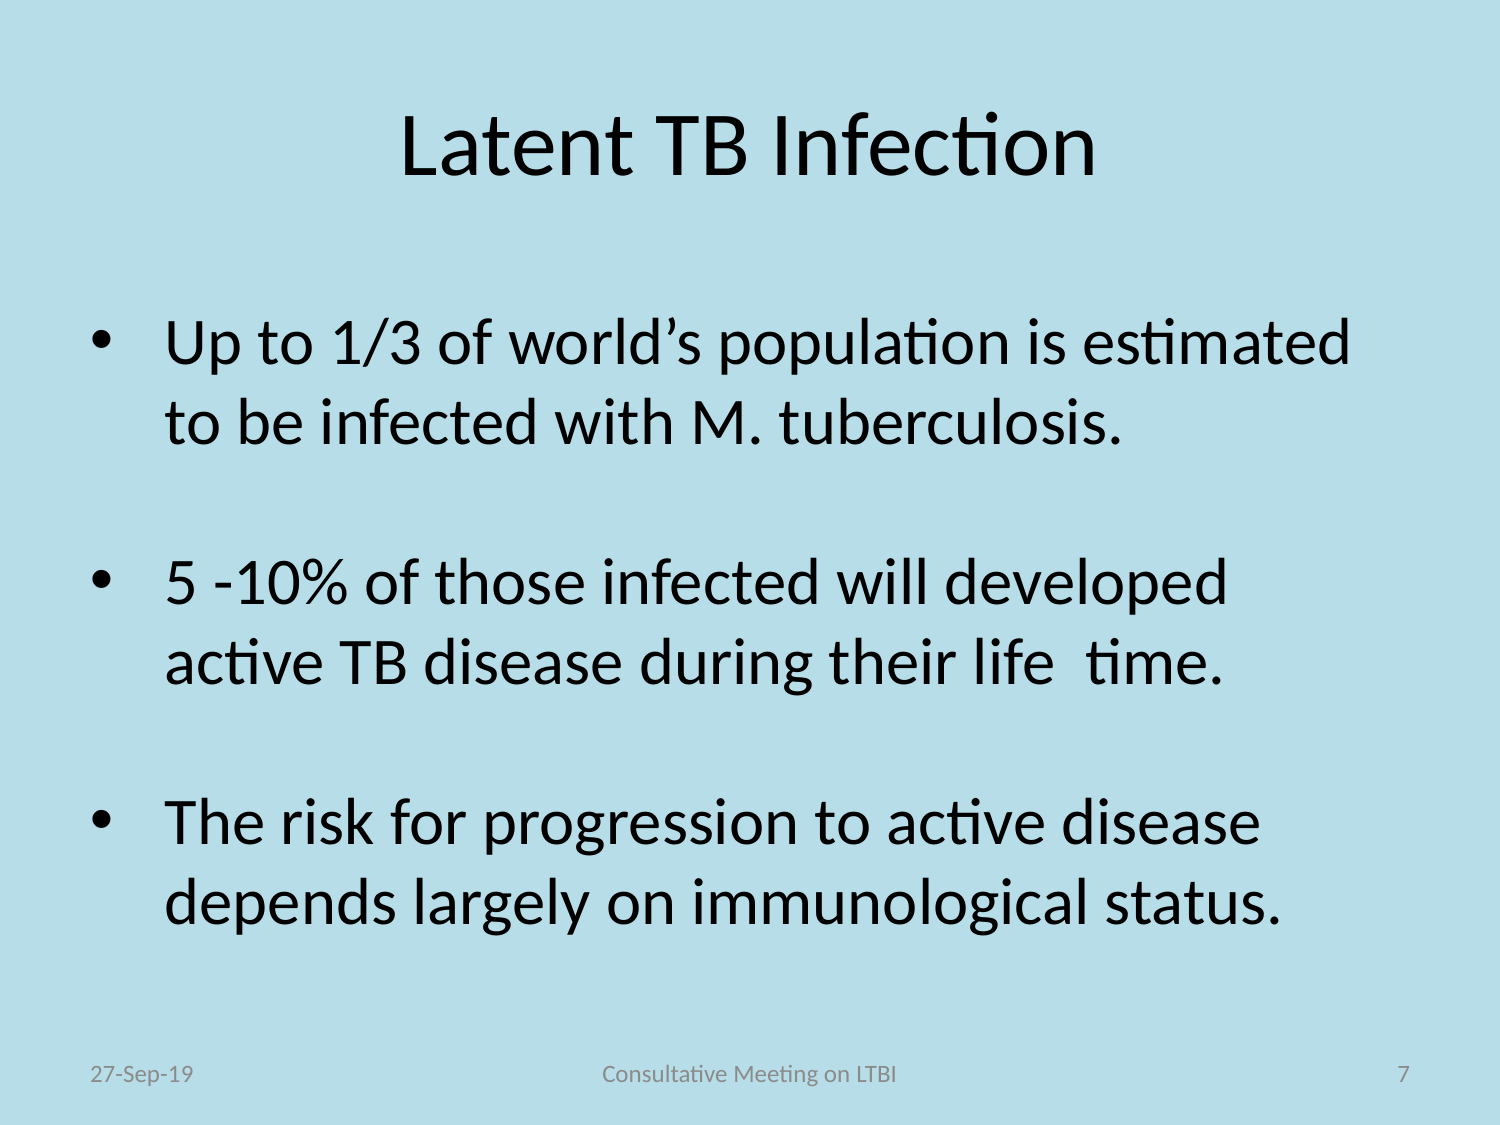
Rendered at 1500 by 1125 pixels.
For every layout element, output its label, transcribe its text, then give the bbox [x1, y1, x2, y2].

title Latent TB Infection [75, 45, 1425, 233]
footer Consultative Meeting on LTBI [512, 1042, 988, 1103]
text_box Up to 1/3 of world’s population is estimated to be infected with M. tuberculosis. 5 -10% of those infected will developed active TB disease during their life time. The risk for progression to active disease depends largely on immunological status. [75, 290, 1388, 991]
slide_number 27-Sep-19 [75, 1042, 425, 1103]
slide_number 7 [1074, 1042, 1425, 1103]
